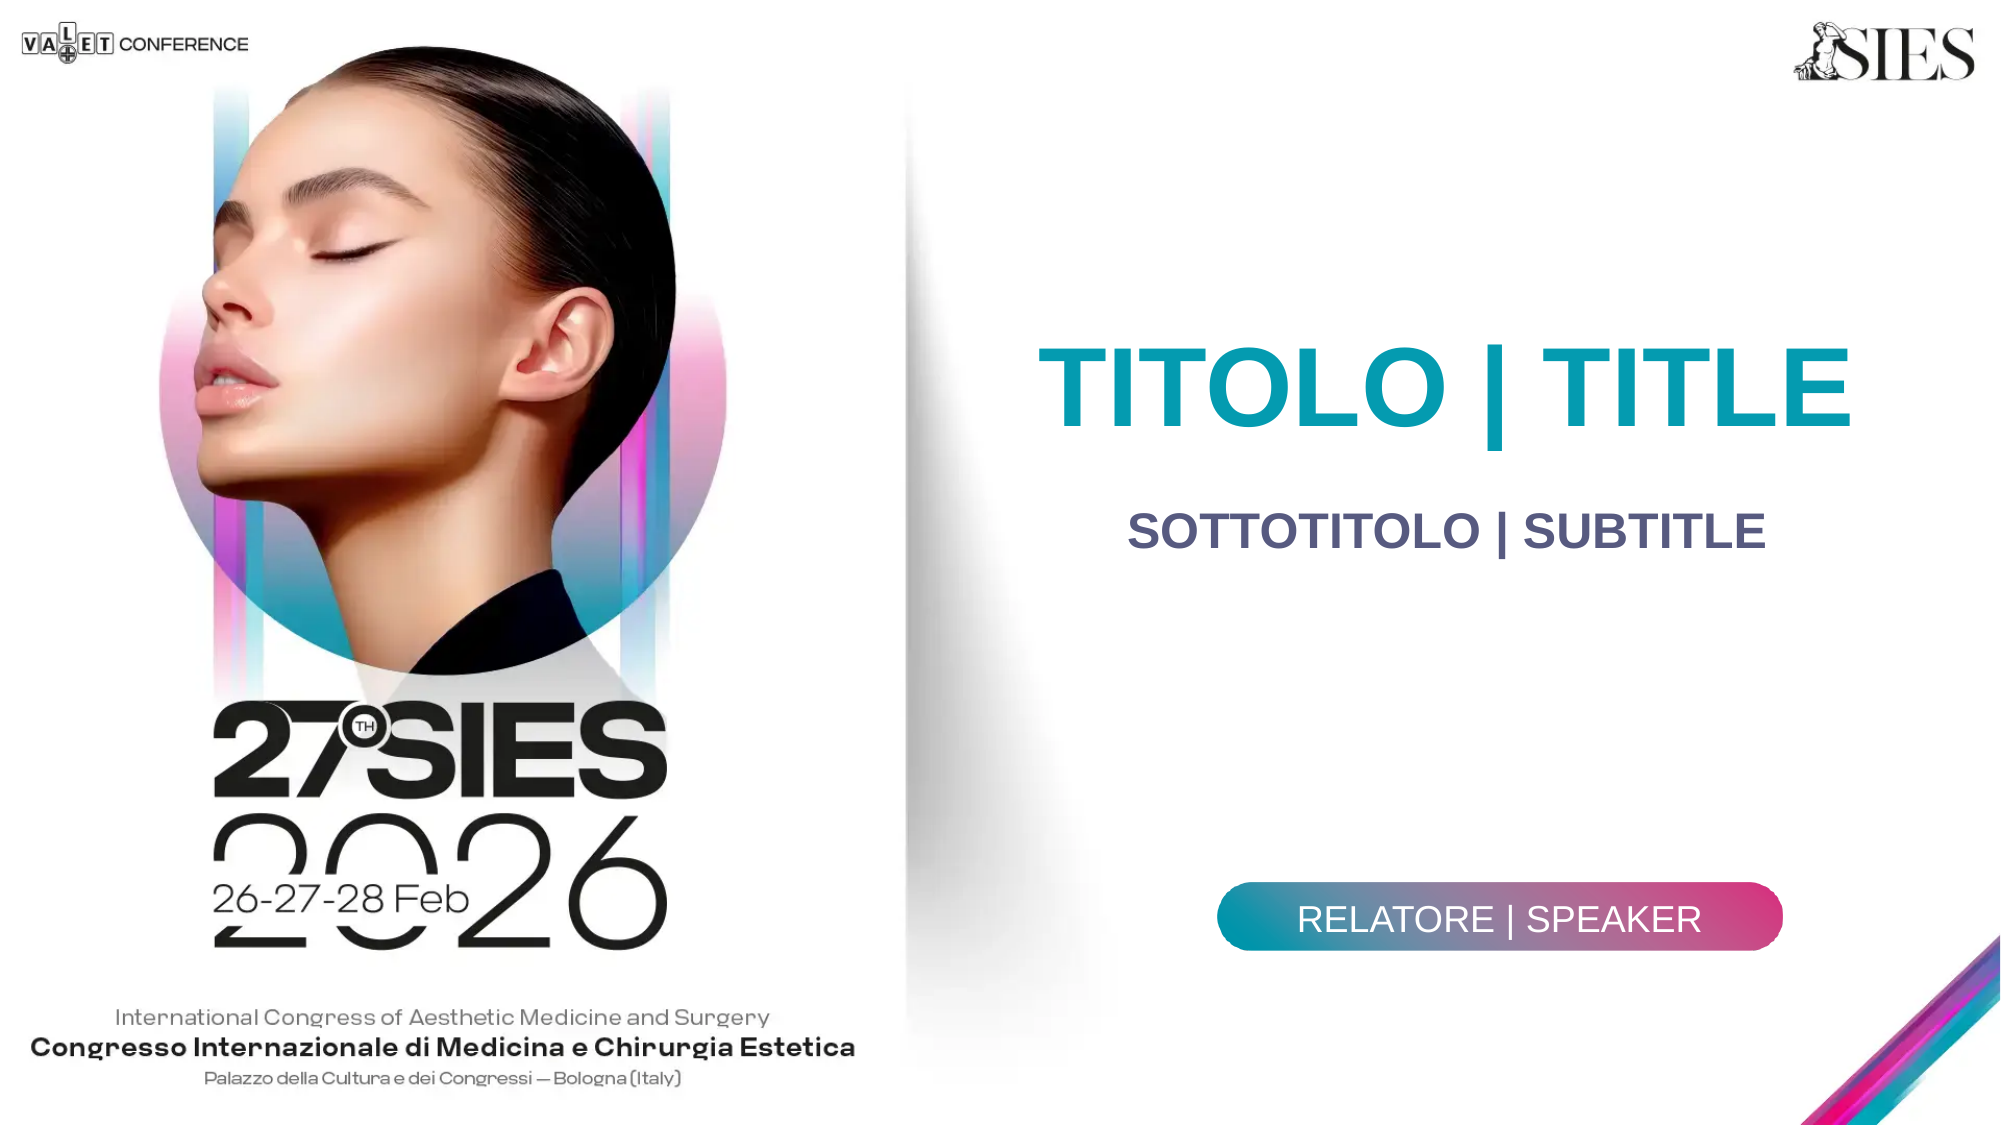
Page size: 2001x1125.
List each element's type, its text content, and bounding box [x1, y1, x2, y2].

picture [0, 0, 2001, 1125]
subtitle SOTTOTITOLO | SUBTITLE [894, 497, 2000, 685]
title TITOLO | TITLE [894, 66, 2000, 459]
